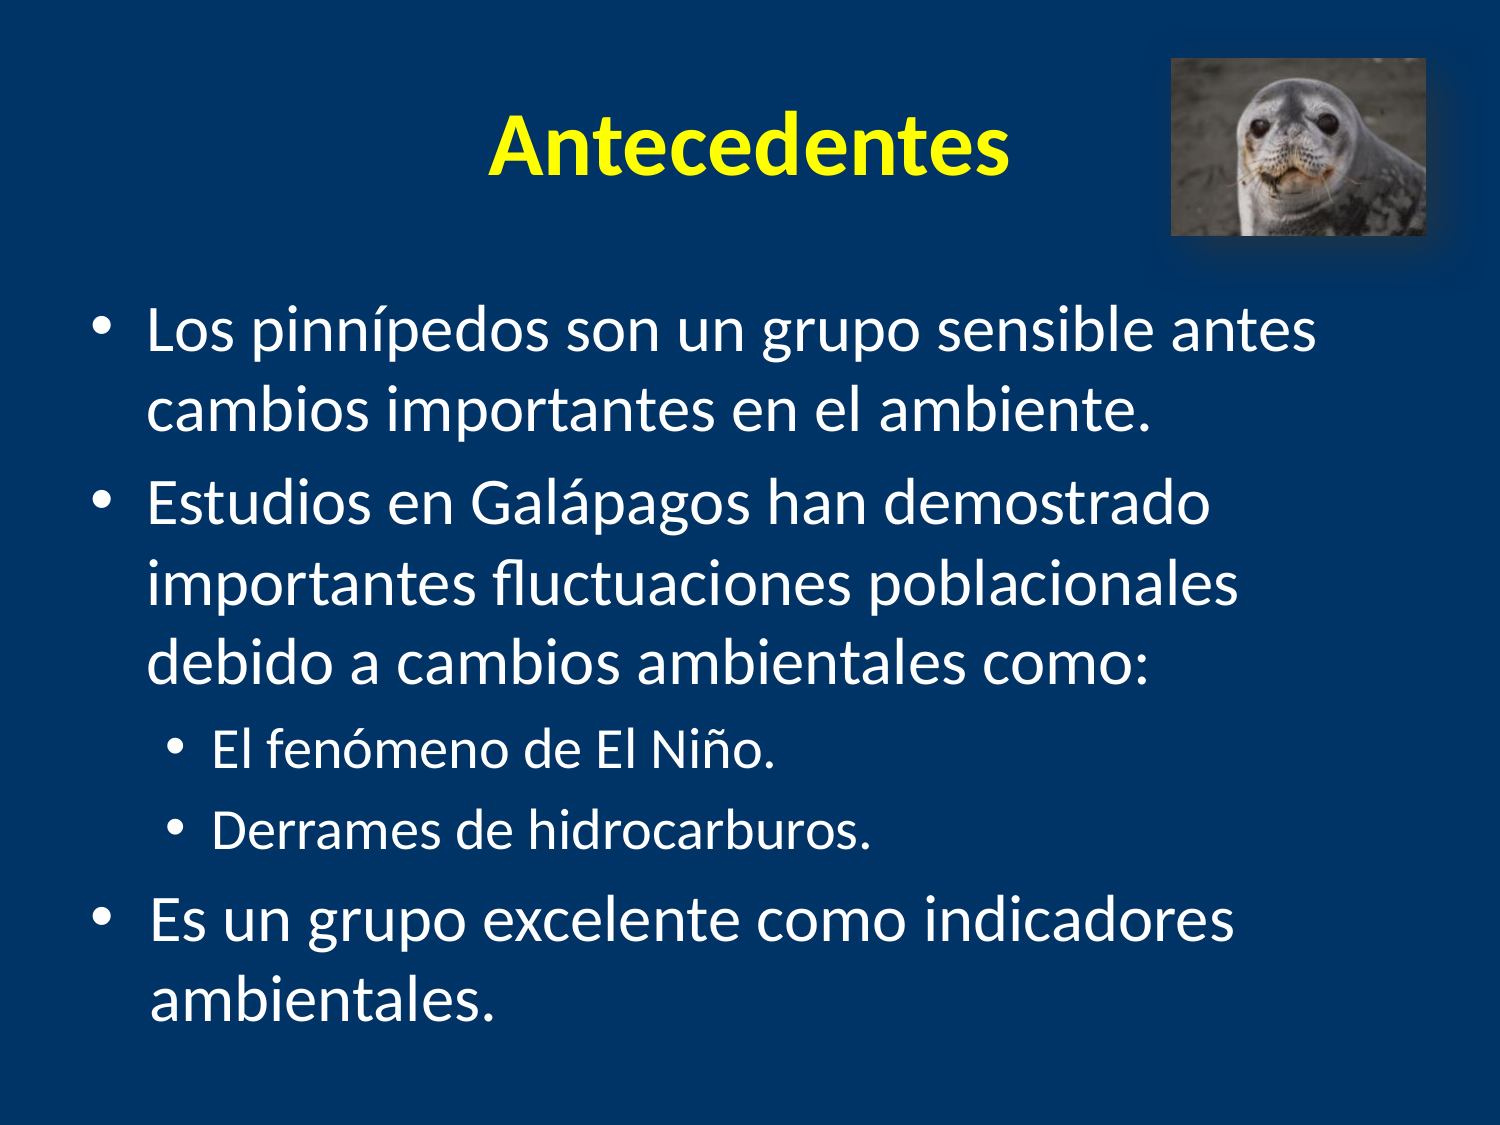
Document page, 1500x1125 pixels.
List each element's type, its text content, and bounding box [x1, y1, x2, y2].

picture [1171, 58, 1426, 236]
title Antecedentes [75, 45, 1189, 233]
list Los pinnípedos son un grupo sensible antes cambios importantes en el ambiente. Estudios en Galápagos han demostrado importantes fluctuaciones poblacionales debido a cambios ambientales como: El fenómeno de El Niño. Derrames de hidrocarburos. Es un grupo excelente como indicadores ambientales. [75, 277, 1425, 1125]
